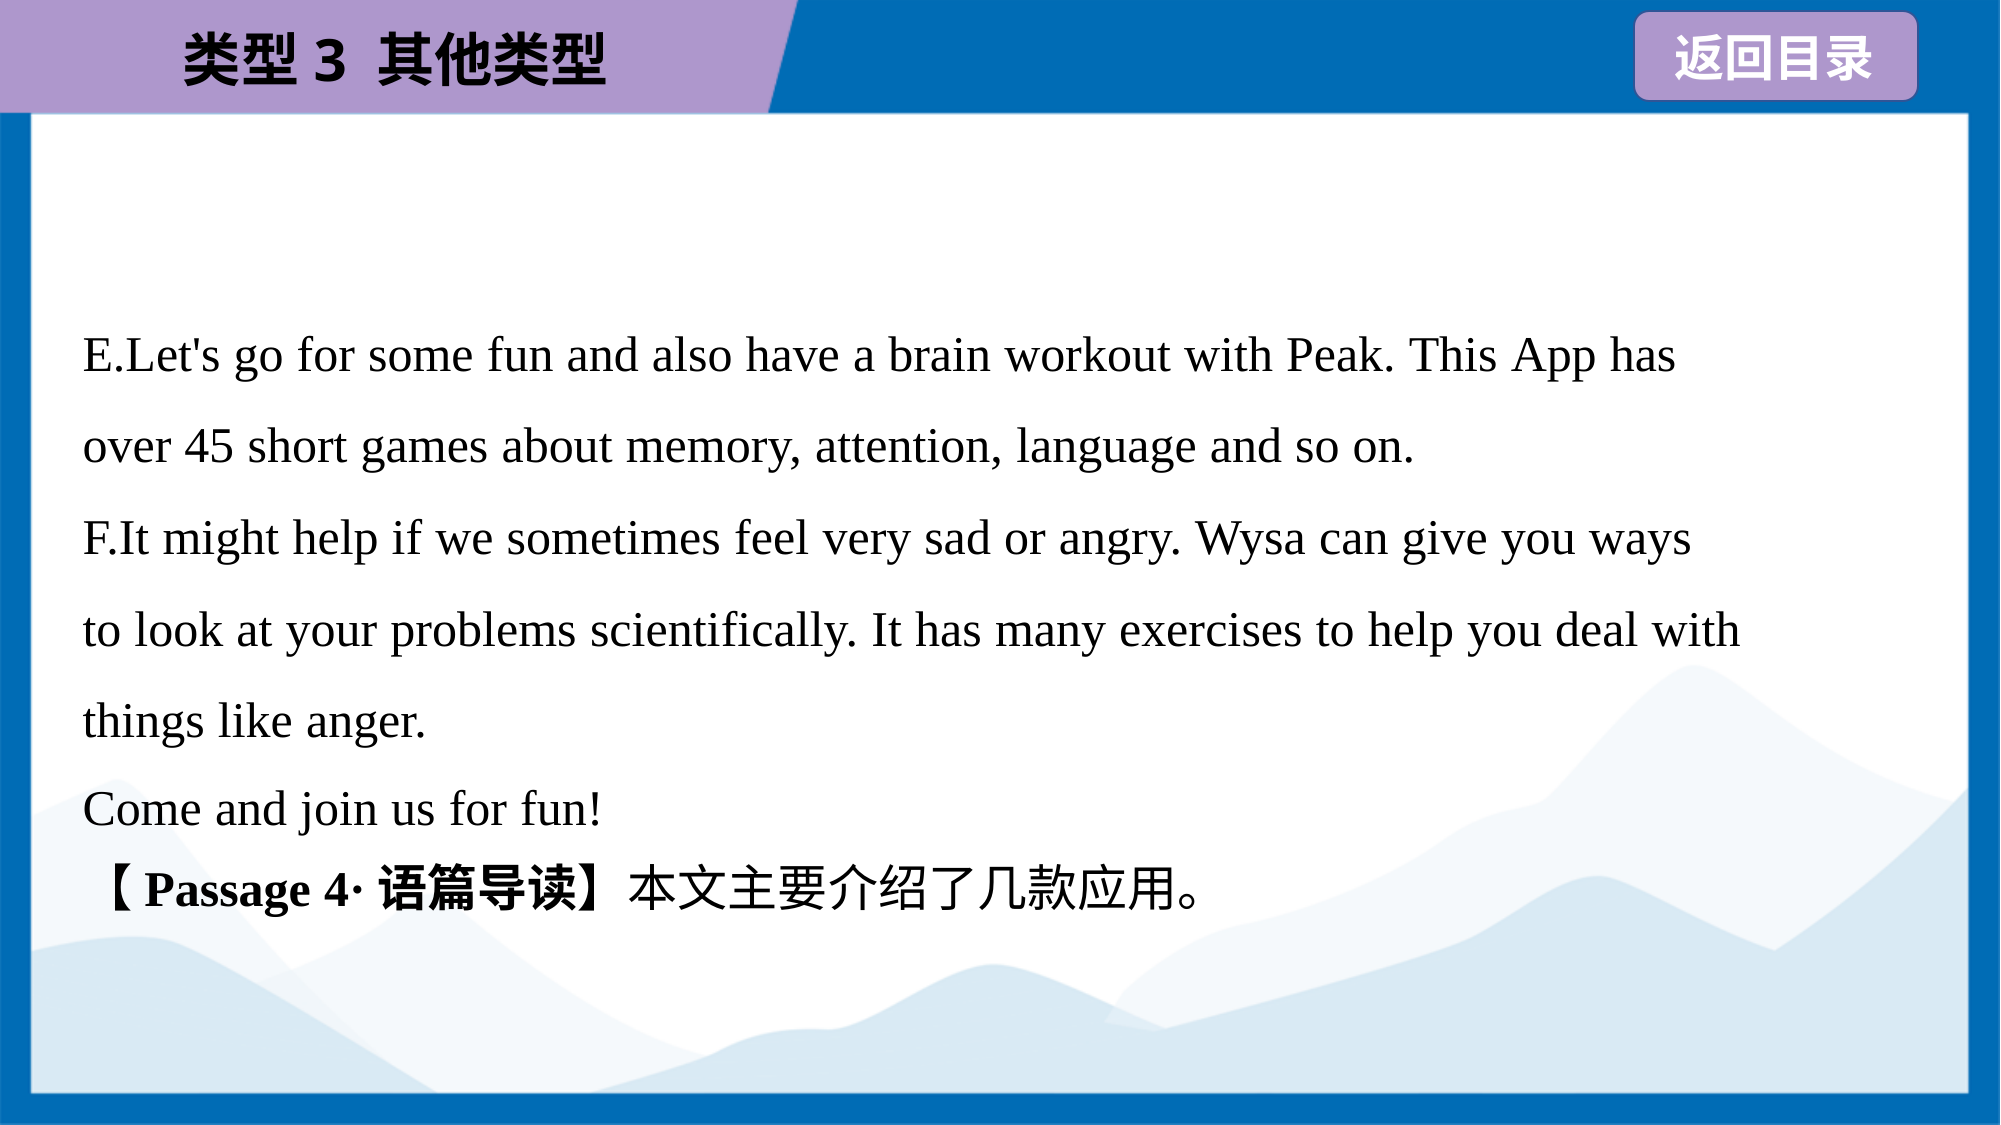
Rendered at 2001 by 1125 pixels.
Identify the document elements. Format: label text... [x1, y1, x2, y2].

text_box 【Passage 4·语篇导读】本文主要介绍了几款应用。 [82, 828, 1917, 907]
picture [0, 0, 2000, 1125]
text_box E.Let's go for some fun and also have a brain workout with Peak. This App has over 45 short games about memory, attention, language and so on. F.It might help if we sometimes feel very sad or angry. Wysa can give you ways to look at your problems scientifically. It has many exercises to help you deal with things like anger. Come and join us for fun! [82, 289, 1917, 826]
